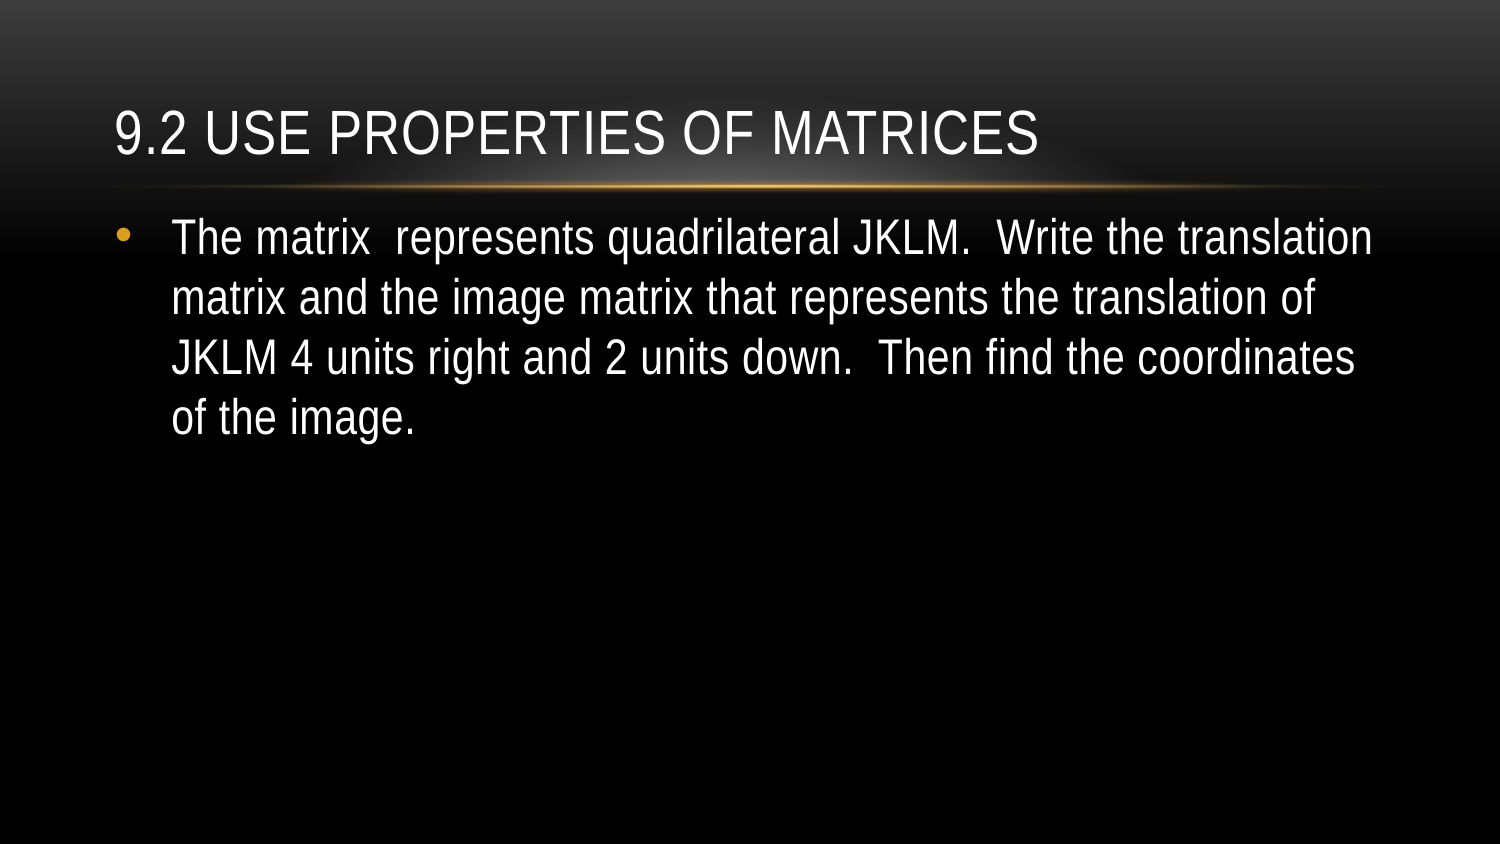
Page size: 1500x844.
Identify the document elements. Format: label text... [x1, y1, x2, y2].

picture [869, 290, 881, 298]
picture [1227, 290, 1238, 300]
picture [421, 290, 433, 298]
picture [808, 290, 820, 298]
picture [1286, 290, 1297, 300]
picture [1019, 291, 1030, 300]
picture [597, 291, 606, 300]
picture [914, 290, 926, 298]
picture [524, 290, 535, 300]
picture [399, 291, 410, 300]
picture [351, 290, 361, 300]
picture [724, 291, 735, 300]
picture [1041, 290, 1053, 298]
picture [1128, 291, 1139, 300]
picture [1250, 291, 1261, 300]
picture [0, 0, 1497, 300]
picture [177, 290, 186, 300]
picture [467, 290, 476, 300]
picture [190, 291, 199, 300]
picture [833, 291, 844, 300]
picture [584, 290, 593, 300]
picture [480, 291, 489, 300]
title 9.2 Use Properties of Matrices [99, 33, 1400, 175]
picture [548, 290, 560, 298]
picture [938, 291, 949, 300]
picture [328, 291, 339, 300]
